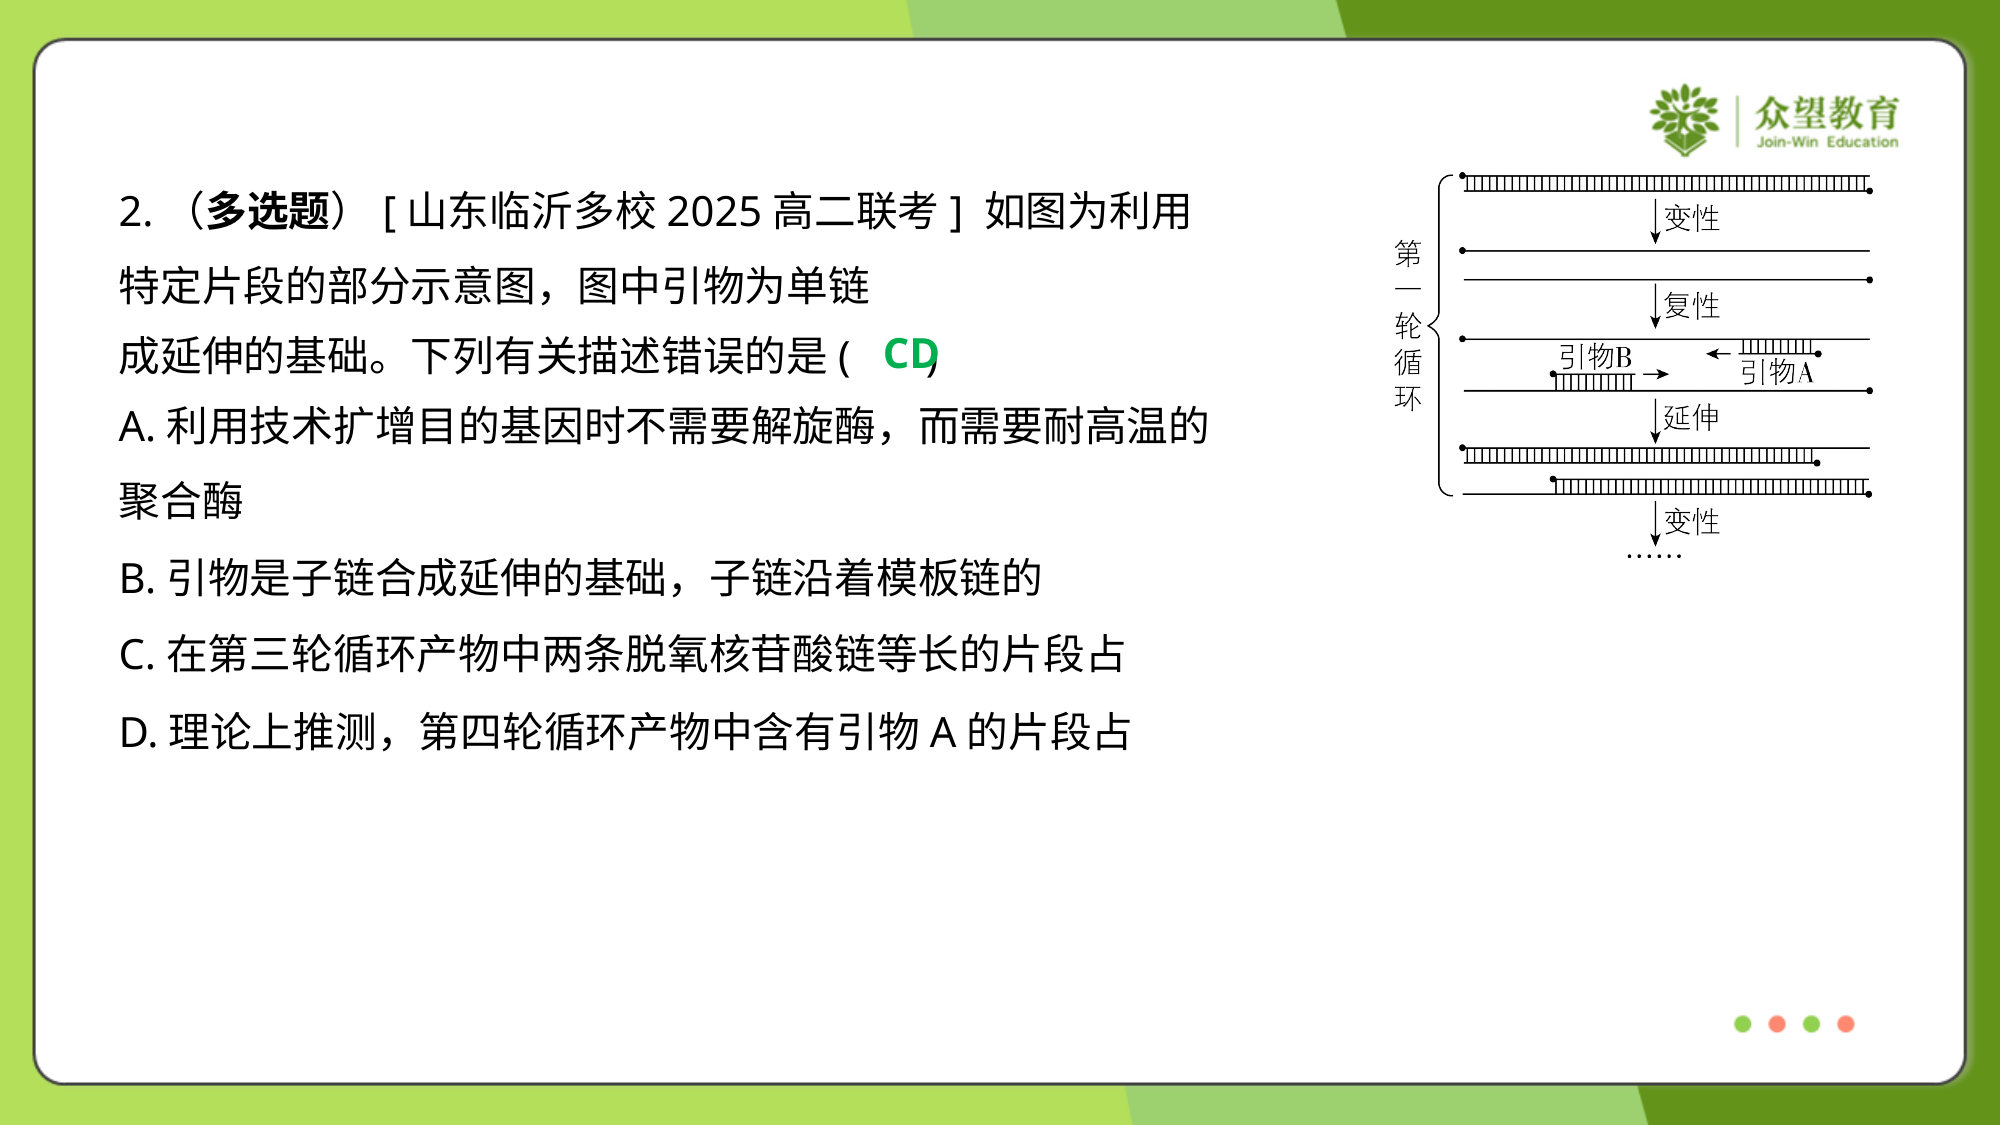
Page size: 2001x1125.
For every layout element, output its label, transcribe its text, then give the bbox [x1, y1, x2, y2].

text_box CD [865, 306, 958, 371]
picture [0, 0, 2000, 1125]
